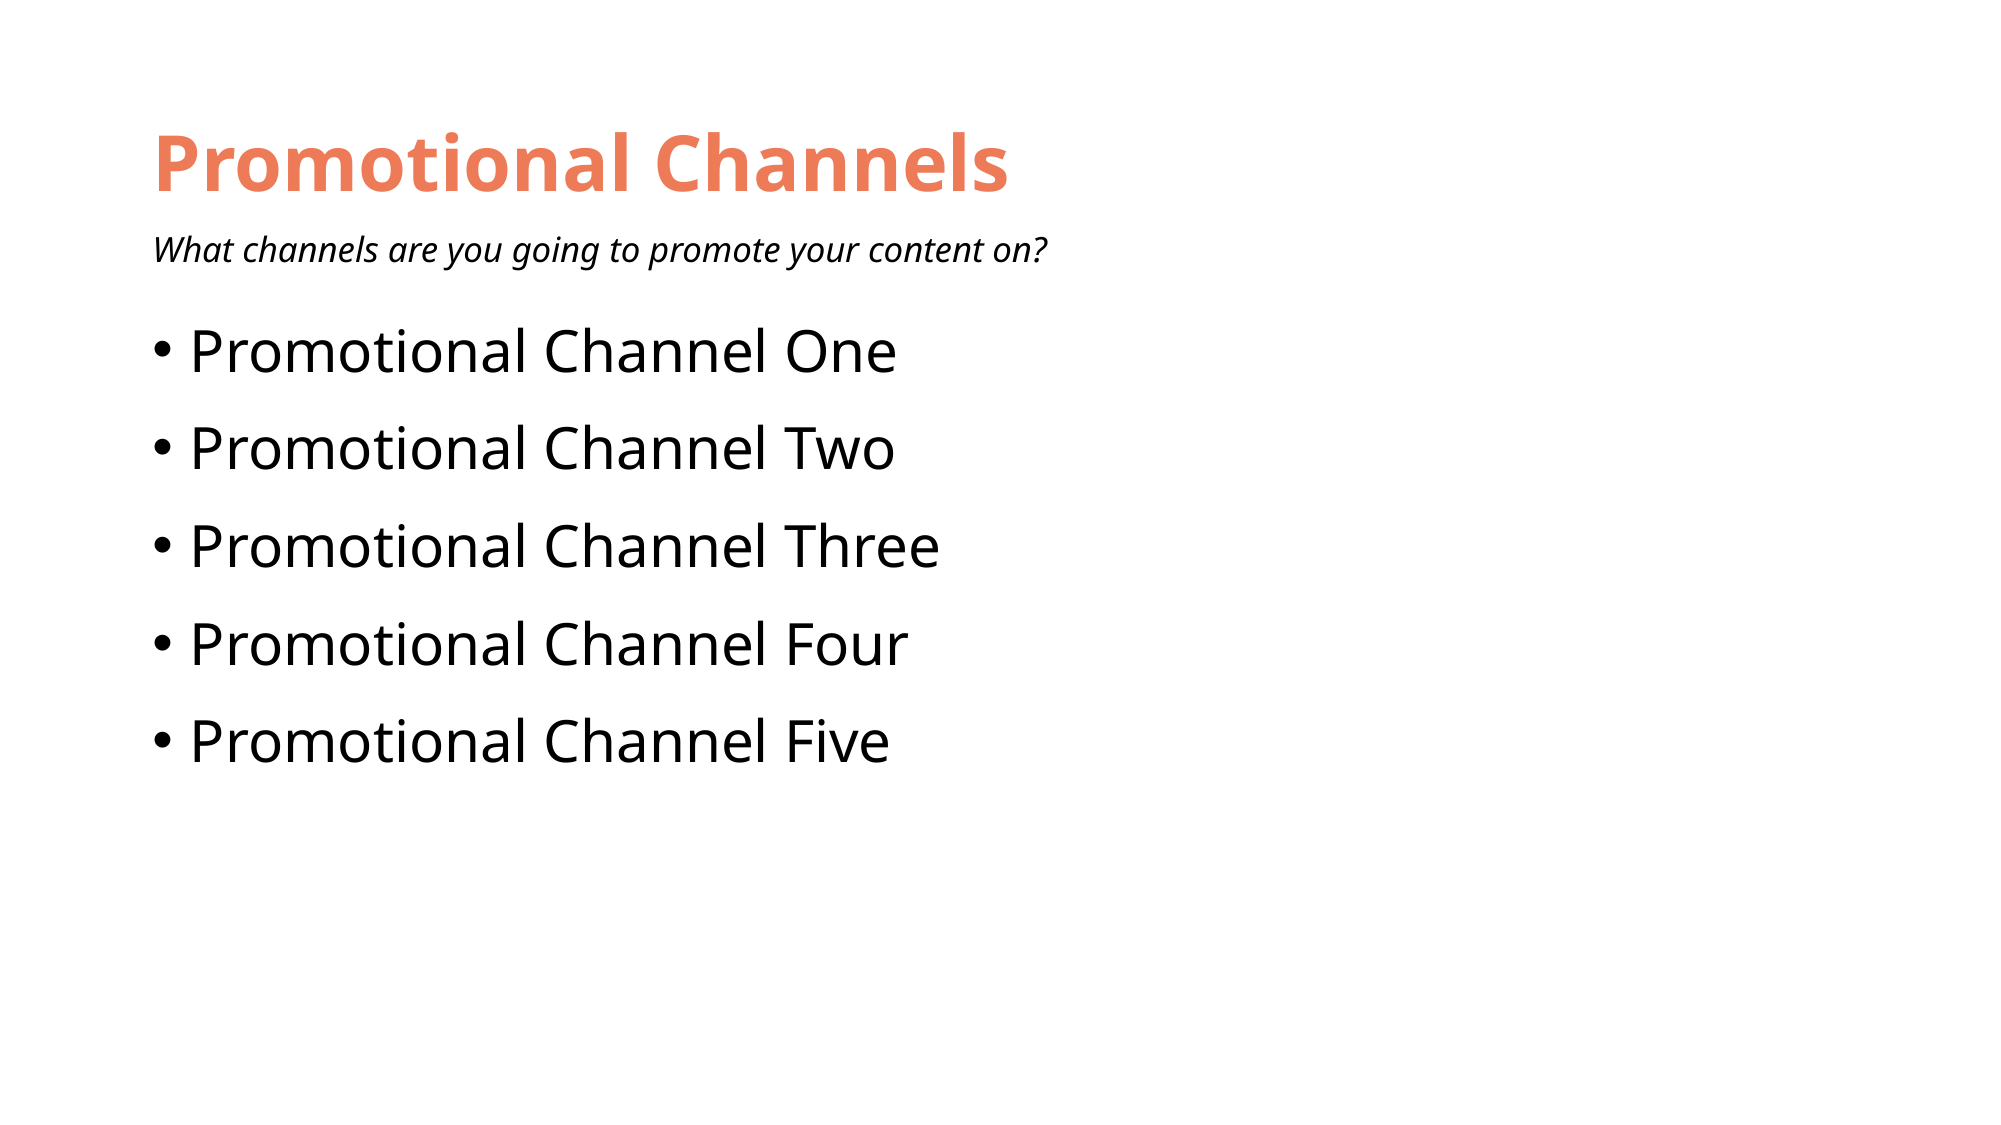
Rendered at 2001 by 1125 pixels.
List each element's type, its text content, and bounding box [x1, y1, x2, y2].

list Promotional Channel One Promotional Channel Two Promotional Channel Three Promotional Channel Four Promotional Channel Five [137, 299, 1863, 1014]
title Promotional Channels What channels are you going to promote your content on? [137, 59, 1863, 278]
